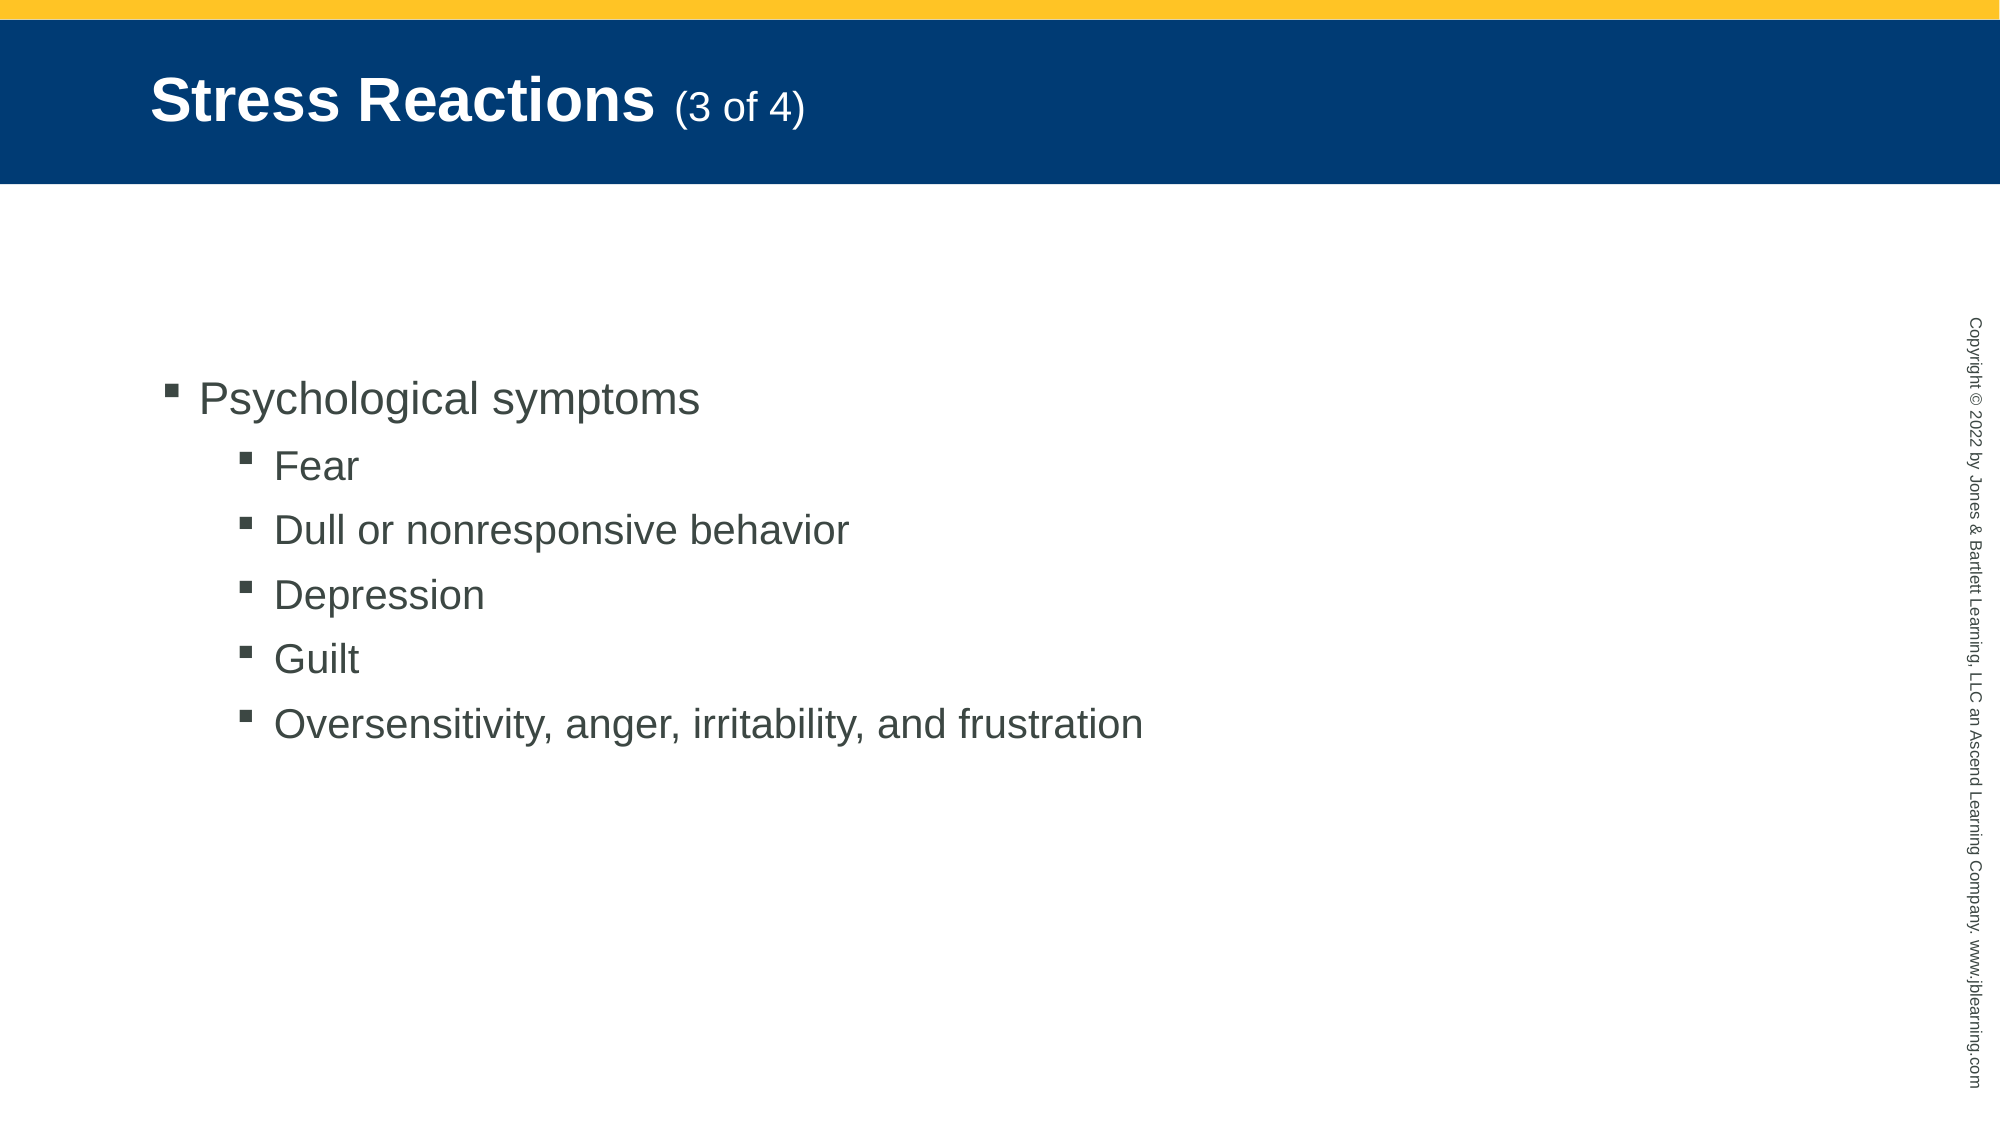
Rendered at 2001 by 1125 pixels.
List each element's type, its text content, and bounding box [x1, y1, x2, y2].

list Psychological symptoms Fear Dull or nonresponsive behavior Depression Guilt Oversensitivity, anger, irritability, and frustration [146, 361, 1859, 1016]
title Stress Reactions (3 of 4) [0, 19, 2000, 185]
